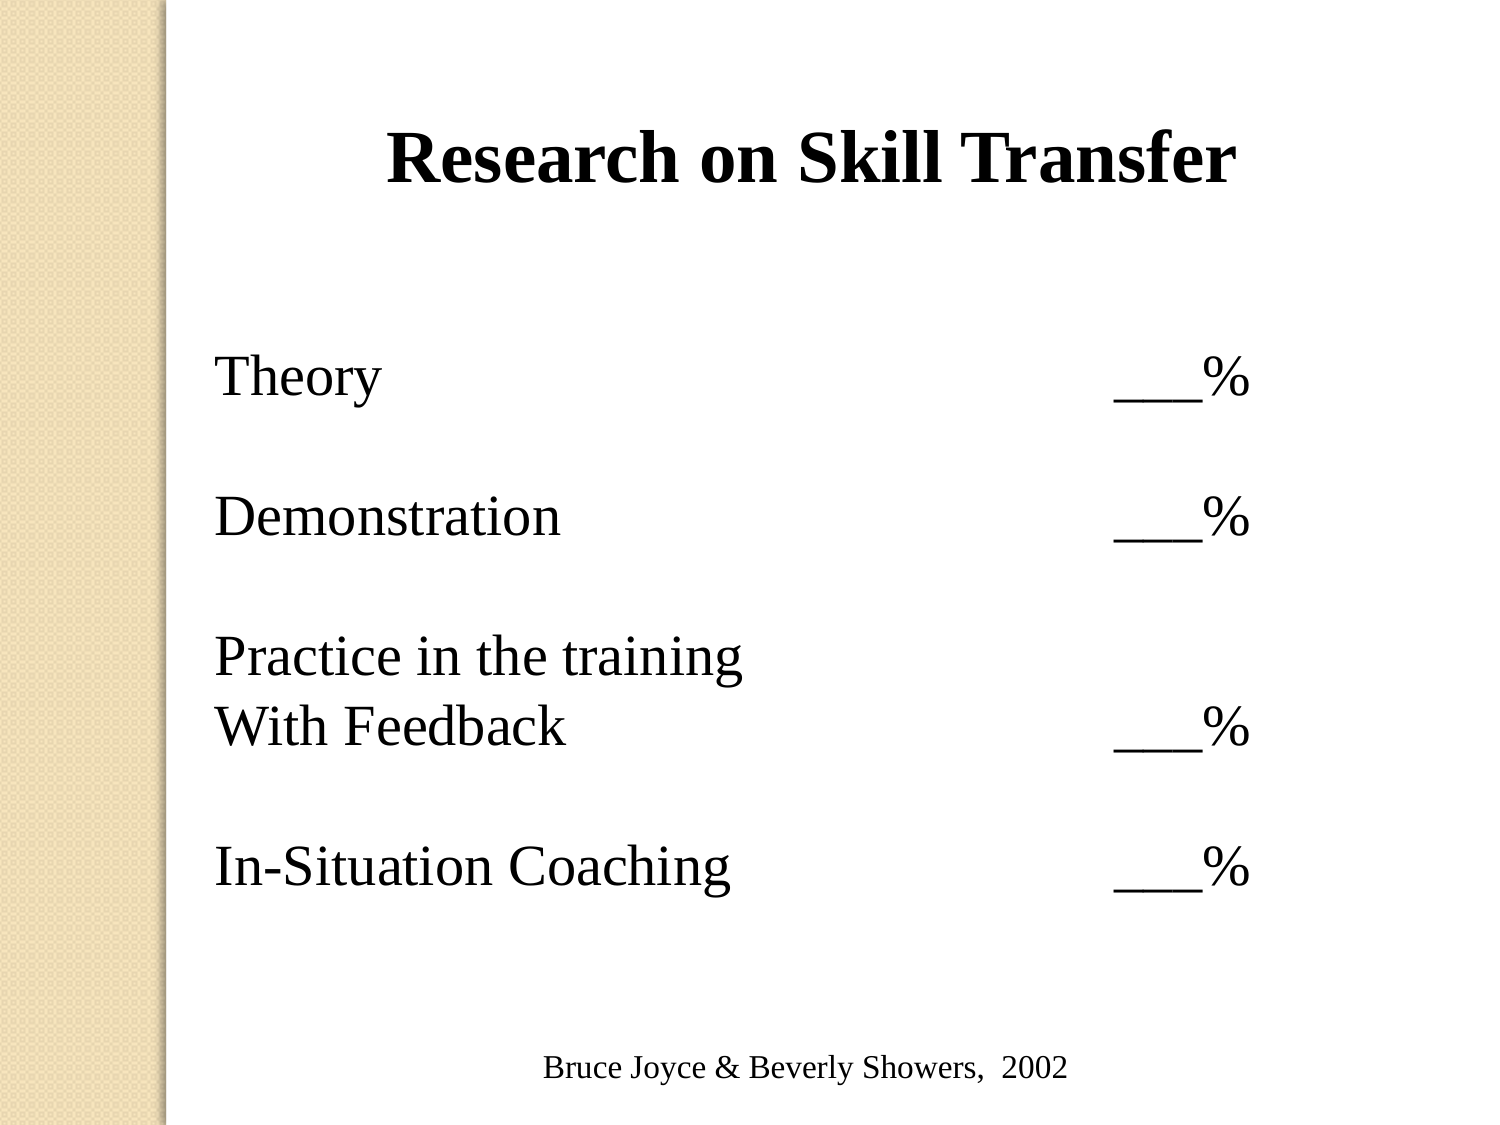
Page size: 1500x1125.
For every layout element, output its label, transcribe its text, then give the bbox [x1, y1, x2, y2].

text_box Research on Skill Transfer Theory ___% Demonstration ___% Practice in the training With Feedback ___% In-Situation Coaching ___% [200, 99, 1425, 945]
text_box Bruce Joyce & Beverly Showers, 2002 [528, 1037, 1085, 1093]
